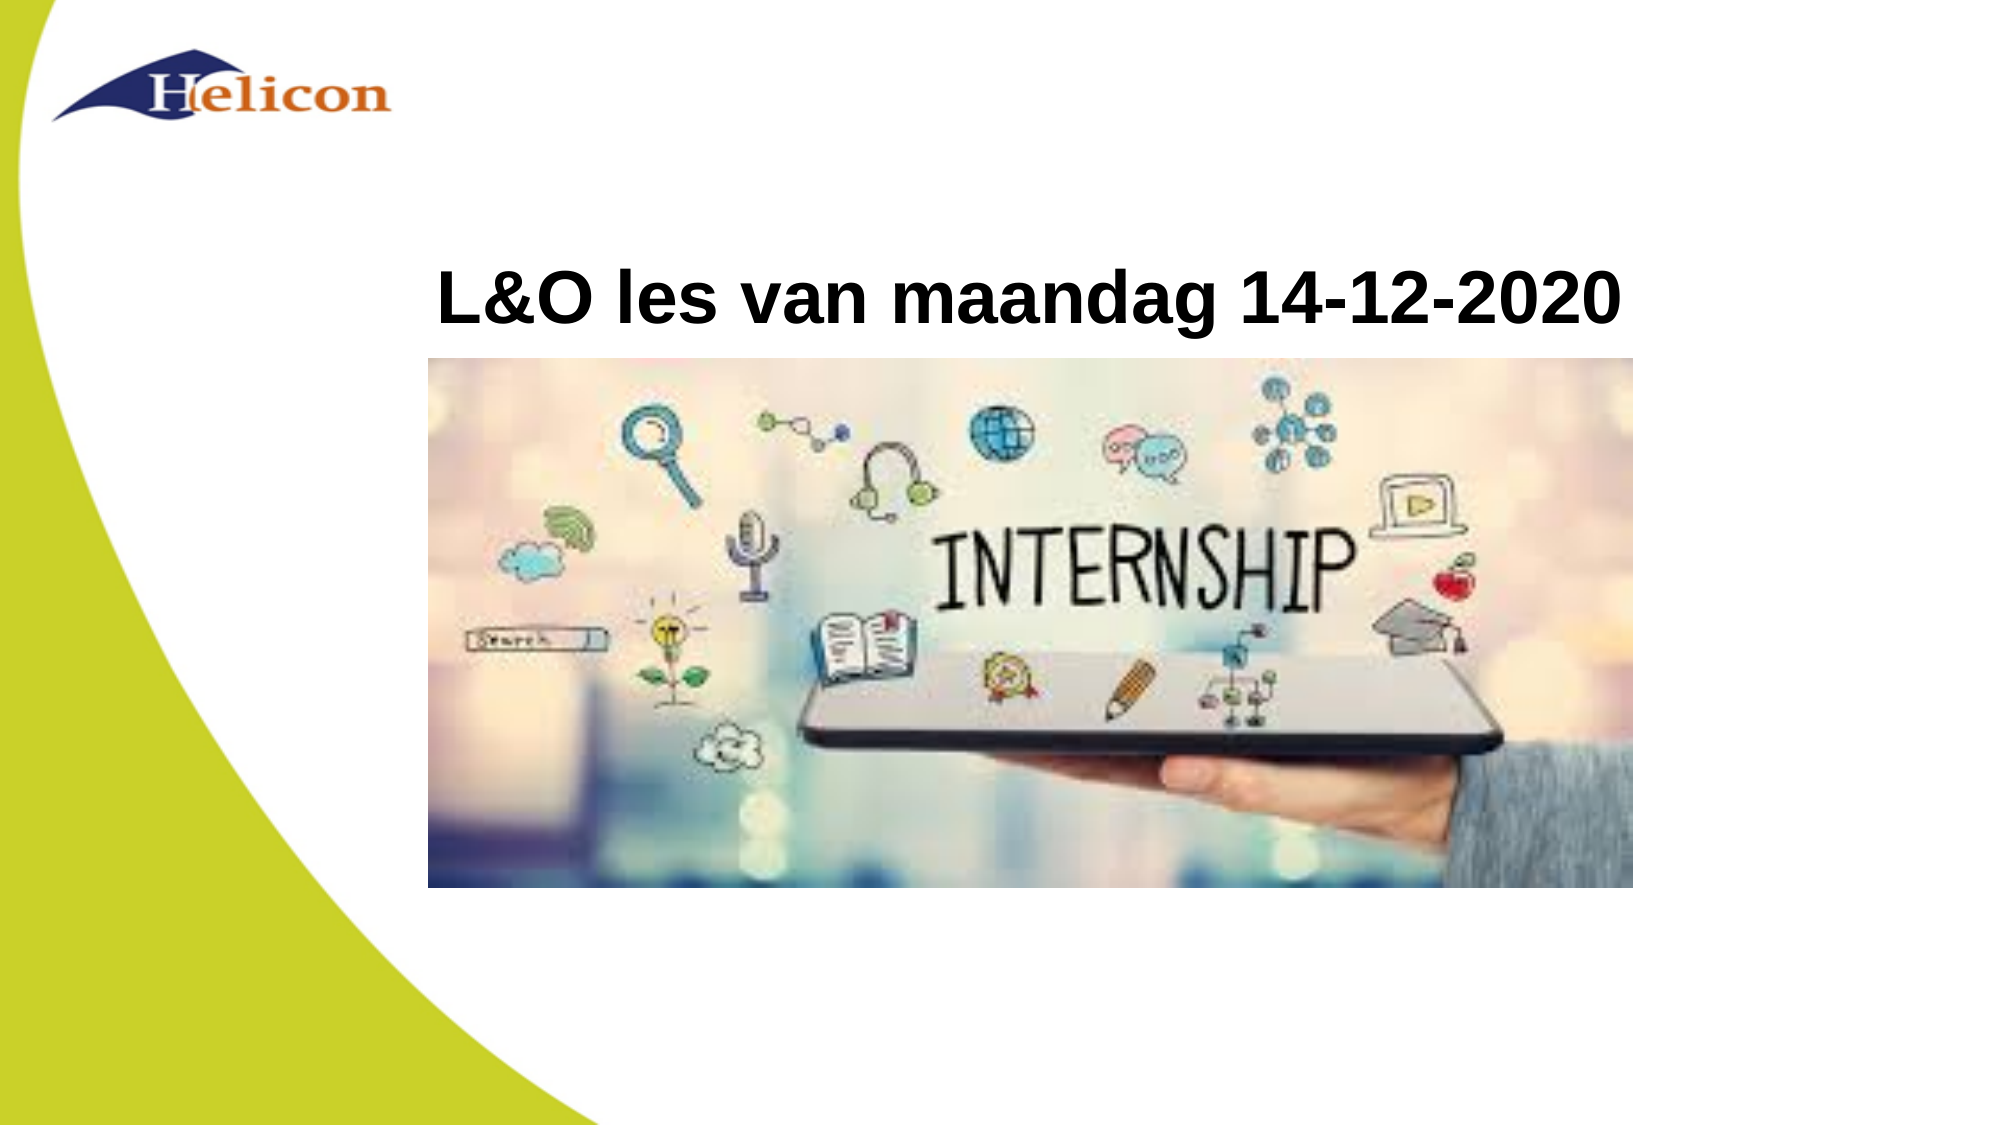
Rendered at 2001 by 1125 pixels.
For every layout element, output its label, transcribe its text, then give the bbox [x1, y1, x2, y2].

title L&O les van maandag 14-12-2020 [180, 173, 1881, 415]
picture [0, 0, 2000, 1125]
